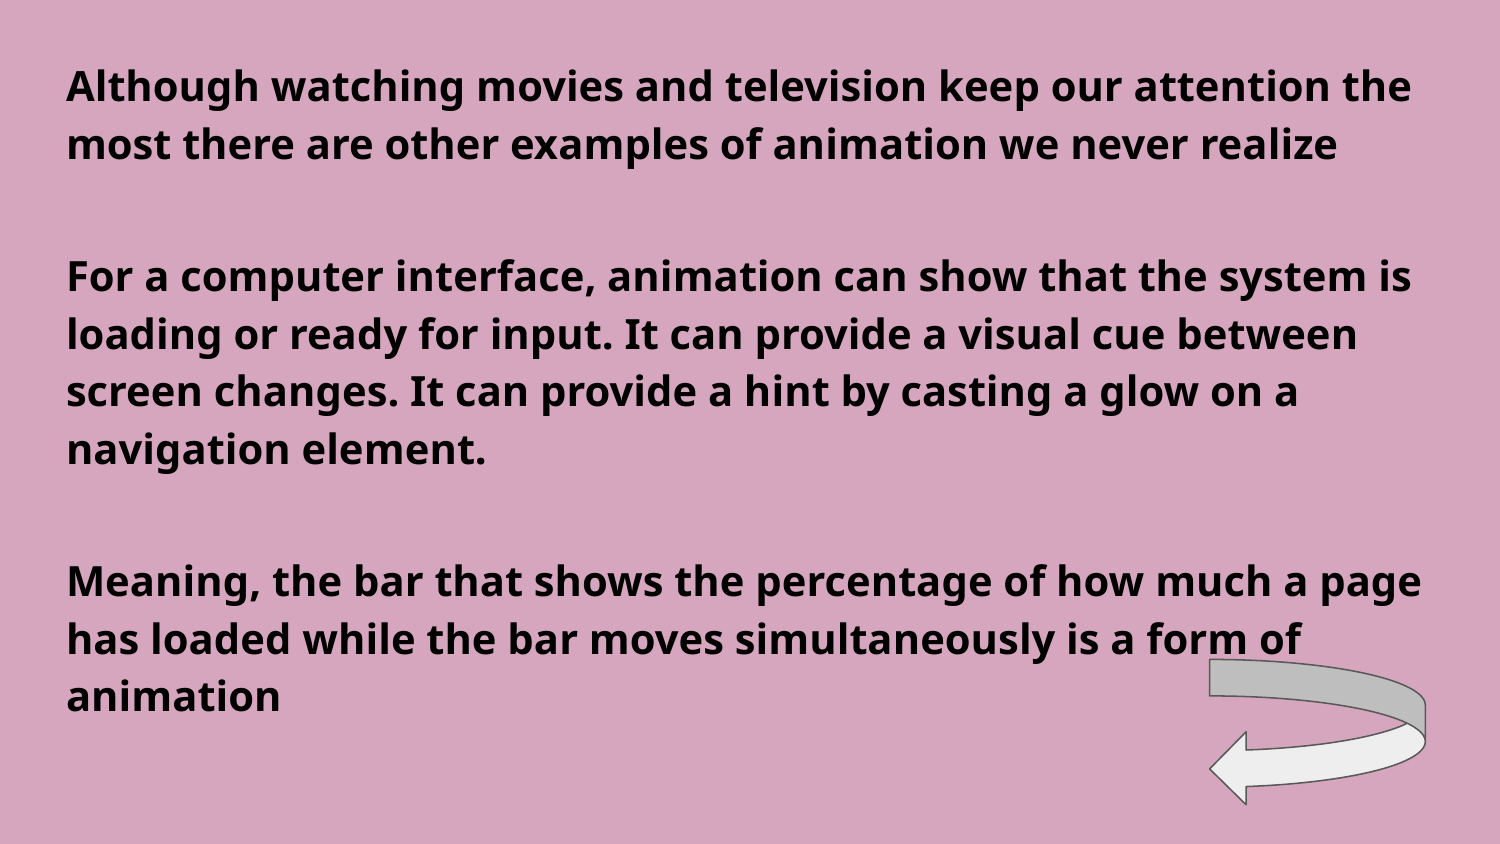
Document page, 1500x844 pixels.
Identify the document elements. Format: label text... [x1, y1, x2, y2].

list Although watching movies and television keep our attention the most there are other examples of animation we never realize For a computer interface, animation can show that the system is loading or ready for input. It can provide a visual cue between screen changes. It can provide a hint by casting a glow on a navigation element. Meaning, the bar that shows the percentage of how much a page has loaded while the bar moves simultaneously is a form of animation [51, 37, 1449, 811]
text_box [1209, 659, 1426, 805]
